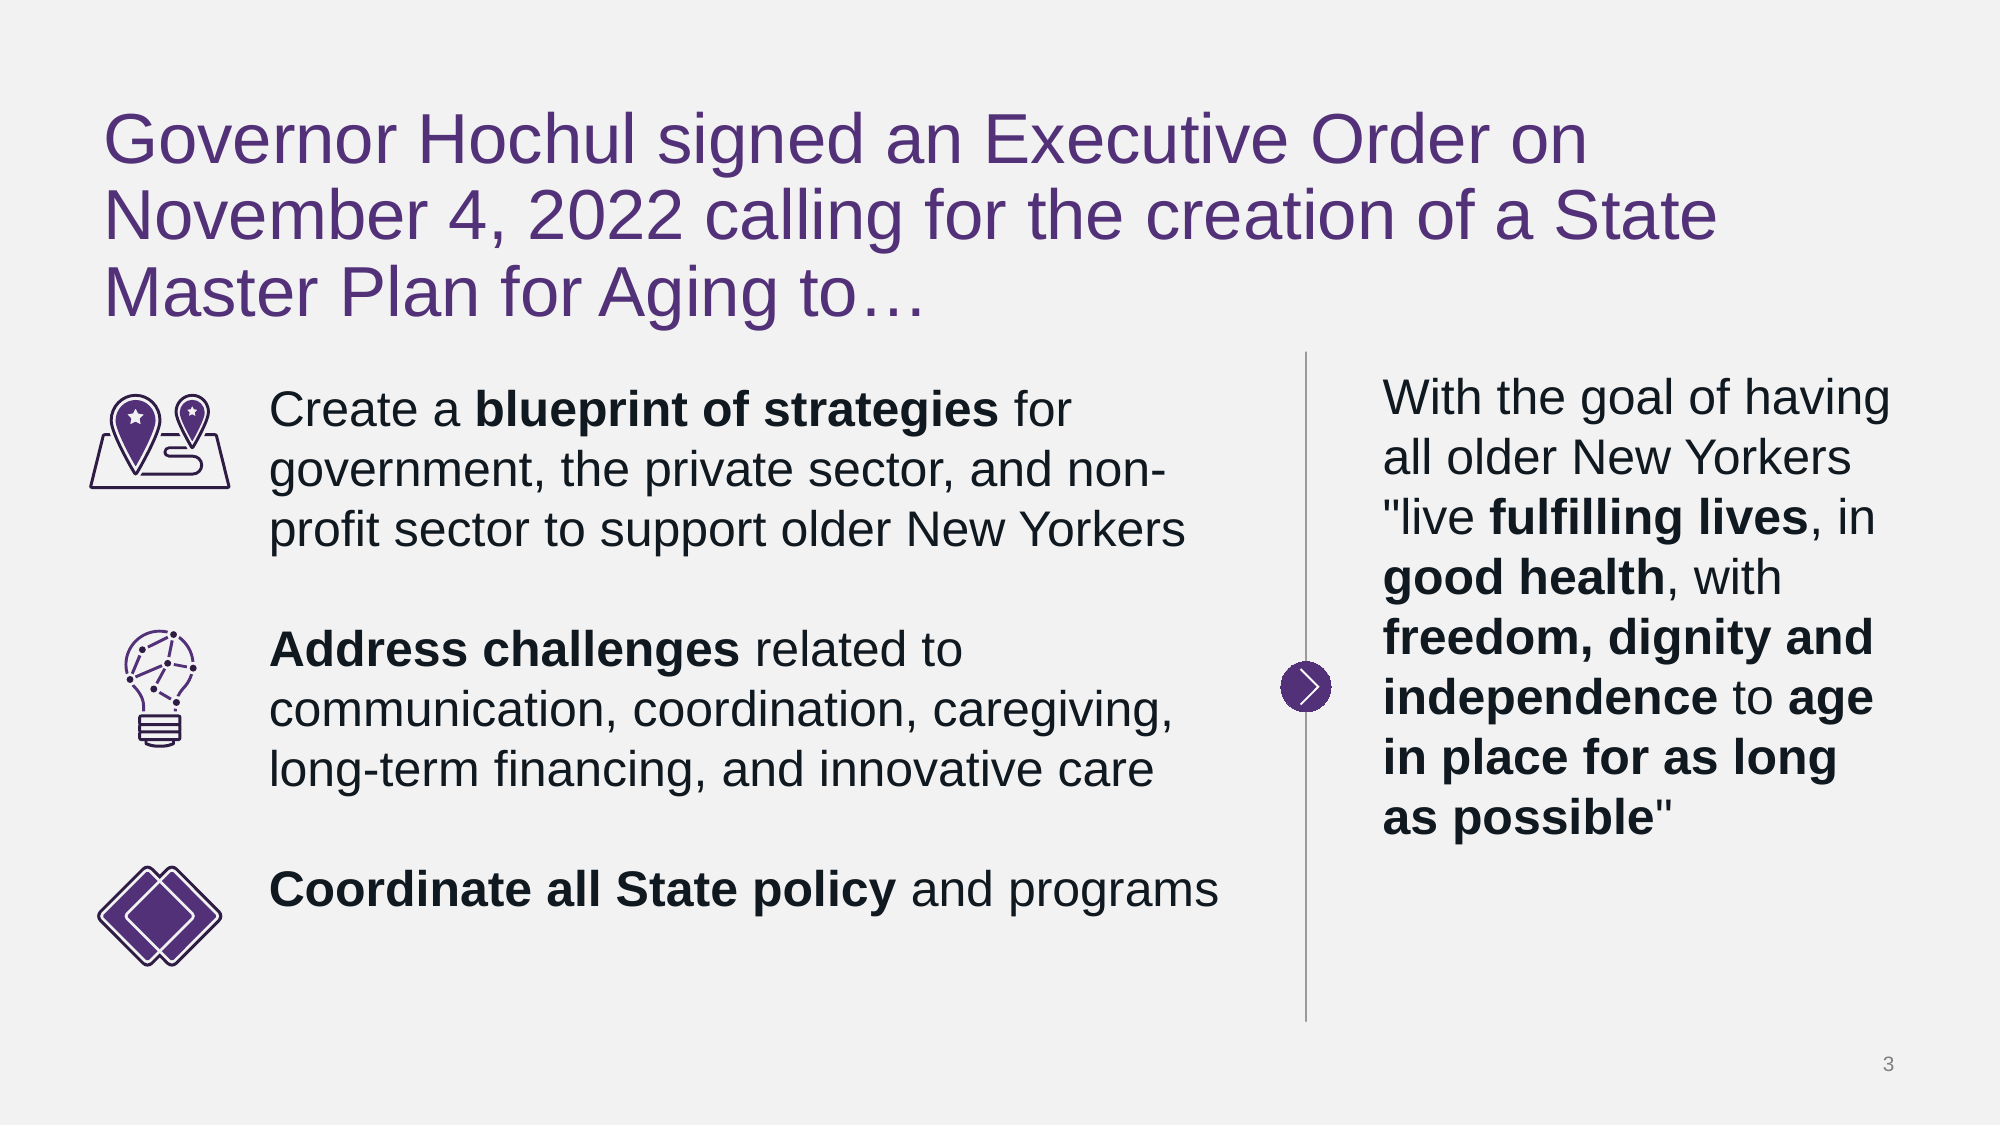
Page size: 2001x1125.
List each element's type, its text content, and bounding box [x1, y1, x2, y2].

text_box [1280, 351, 1332, 1022]
text_box Create a blueprint of strategies for government, the private sector, and non-profit sector to support older New Yorkers Address challenges related to communication, coordination, caregiving, long-term financing, and innovative care Coordinate all State policy and programs [268, 375, 1230, 961]
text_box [82, 611, 238, 767]
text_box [82, 838, 238, 994]
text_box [82, 368, 238, 524]
text_box With the goal of having all older New Yorkers "live fulfilling lives, in good health, with freedom, dignity and independence to age in place for as long as possible" [1382, 364, 1898, 983]
title Governor Hochul signed an Executive Order on November 4, 2022 calling for the creation of a State Master Plan for Aging to… [103, 102, 1897, 334]
